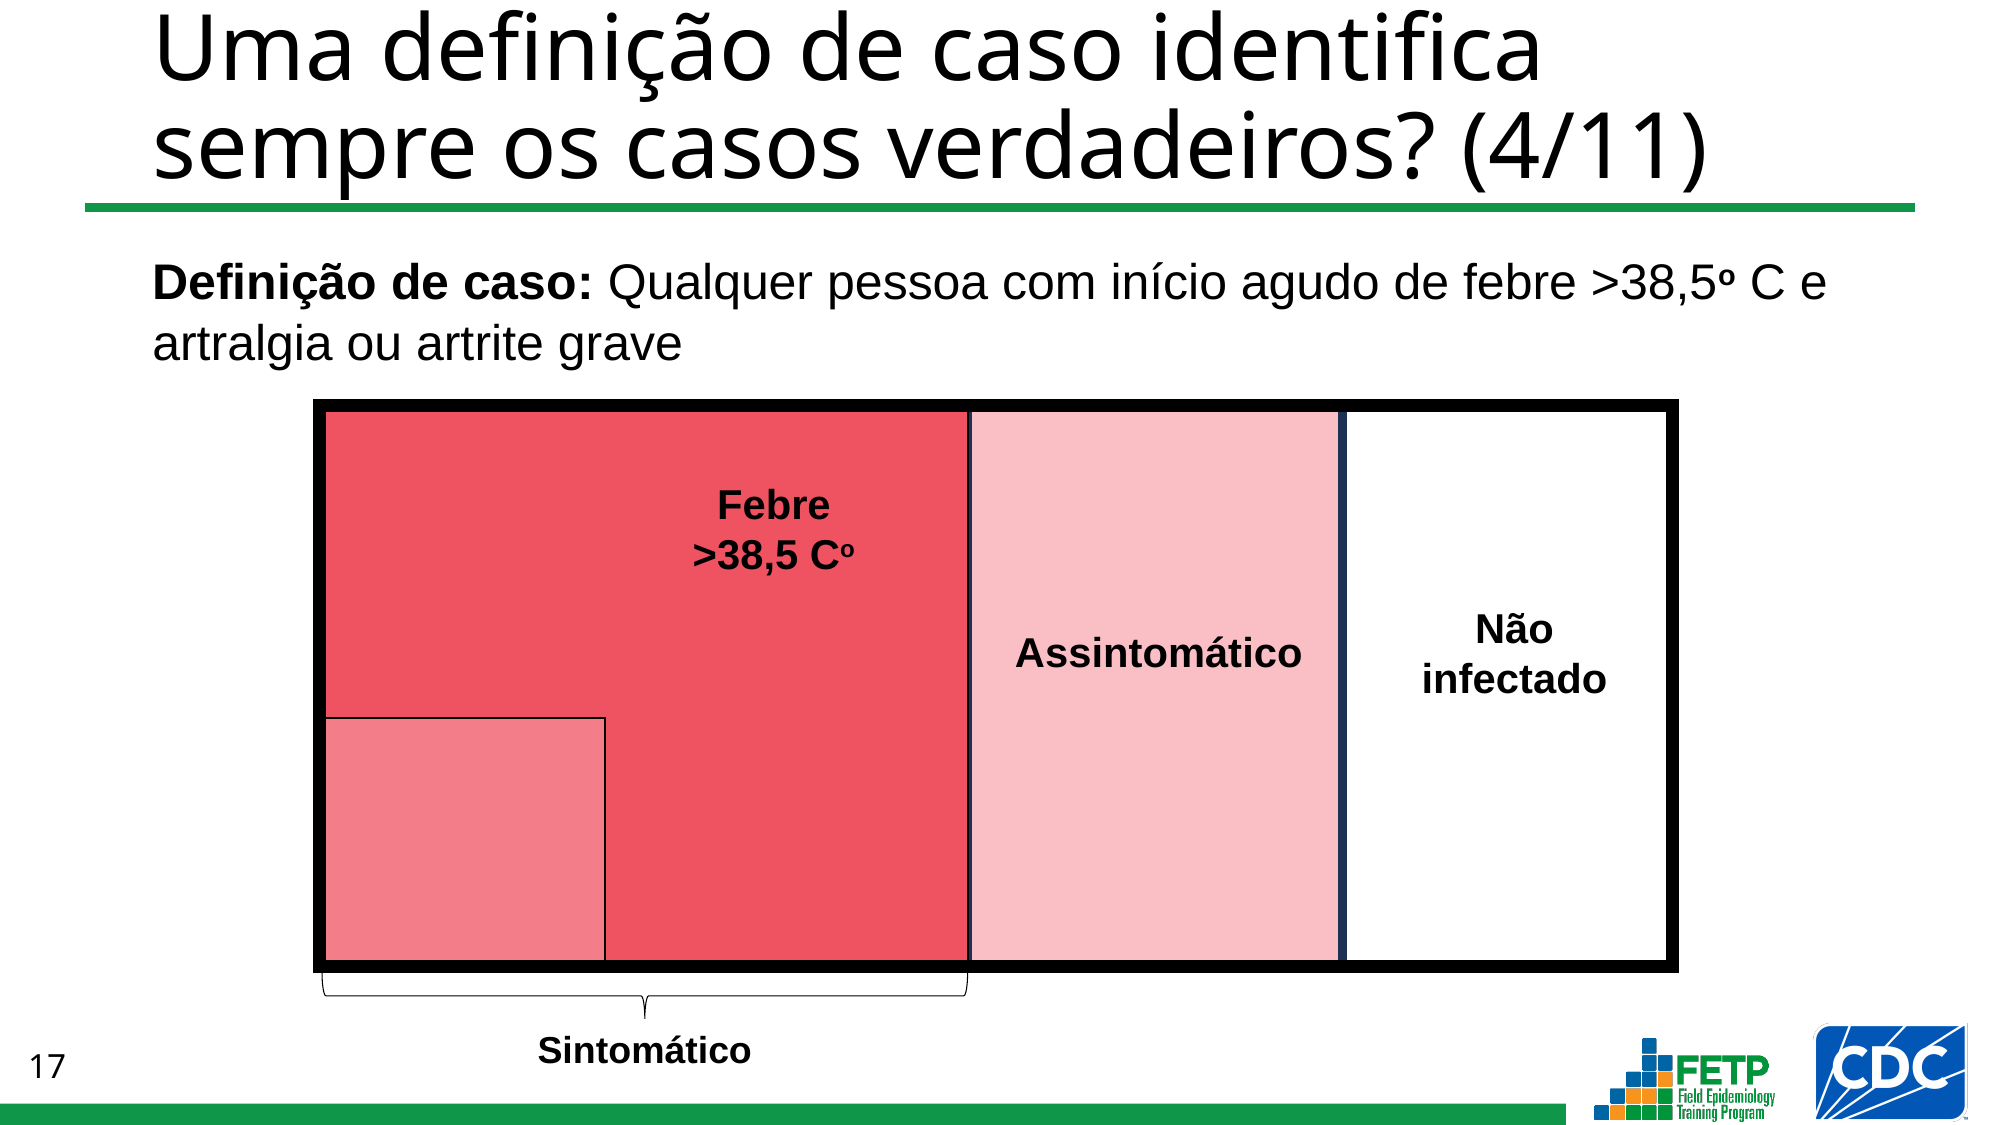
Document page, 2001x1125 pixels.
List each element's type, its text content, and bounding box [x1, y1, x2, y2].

text_box [321, 972, 969, 1018]
list Definição de caso: Qualquer pessoa com início agudo de febre >38,5o C e artralgia ou artrite grave [137, 242, 1863, 1004]
title Uma definição de caso identifica sempre os casos verdadeiros? (4/11) [137, 0, 1863, 207]
text_box Sintomático [404, 1018, 886, 1079]
picture [1594, 1038, 1775, 1122]
text_box [319, 404, 1673, 968]
picture [1813, 1023, 1968, 1122]
